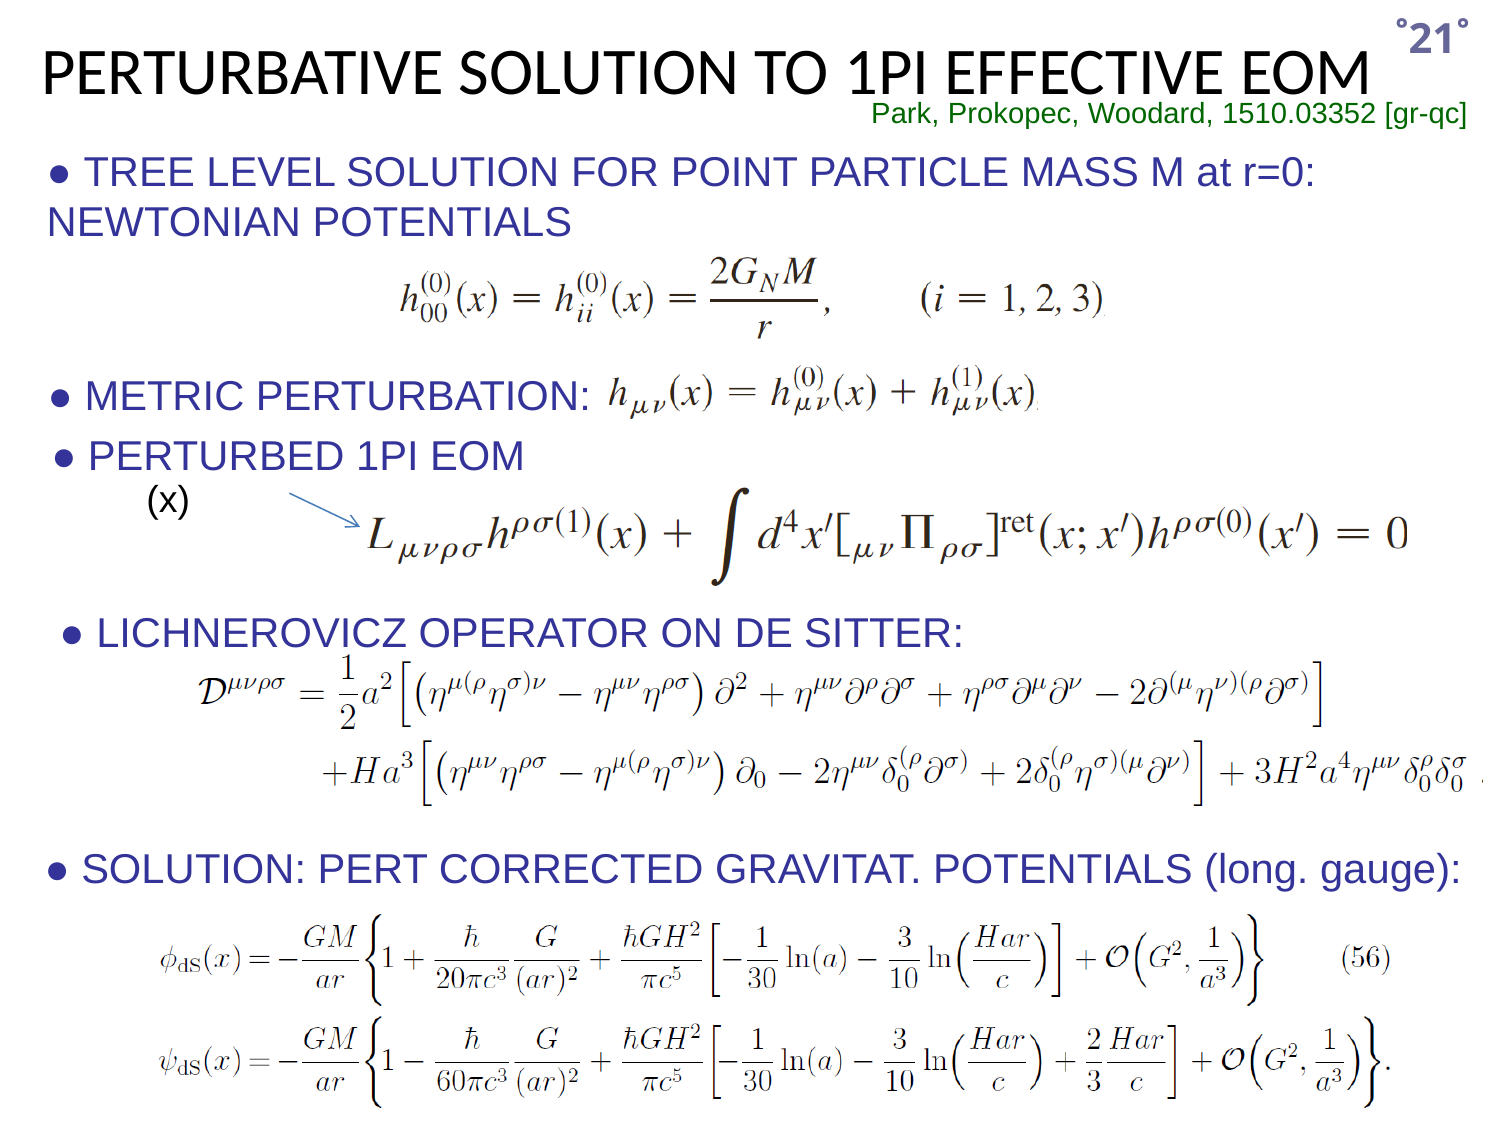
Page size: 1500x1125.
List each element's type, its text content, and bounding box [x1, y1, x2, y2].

text_box Park, Prokopec, Woodard, 1510.03352 [gr-qc] [856, 86, 1495, 137]
picture [584, 351, 1038, 421]
text_box ˚21˚ [1364, 7, 1500, 67]
picture [184, 633, 1483, 817]
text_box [288, 492, 361, 528]
text_box ● PERTURBED 1PI EOM [36, 420, 552, 486]
title PERTURBATIVE SOLUTION TO 1PI EFFECTIVE EOM [0, 9, 1433, 126]
picture [159, 904, 1396, 1112]
text_box ● METRIC PERTURBATION: [33, 361, 582, 427]
picture [393, 249, 1105, 344]
text_box ● SOLUTION: PERT CORRECTED GRAVITAT. POTENTIALS (long. gauge): [29, 834, 1478, 899]
text_box ● LICHNEROVICZ OPERATOR ON DE SITTER: [44, 597, 980, 663]
picture [336, 464, 1407, 590]
text_box ● TREE LEVEL SOLUTION FOR POINT PARTICLE MASS M at r=0: NEWTONIAN POTENTIALS [31, 137, 1331, 252]
